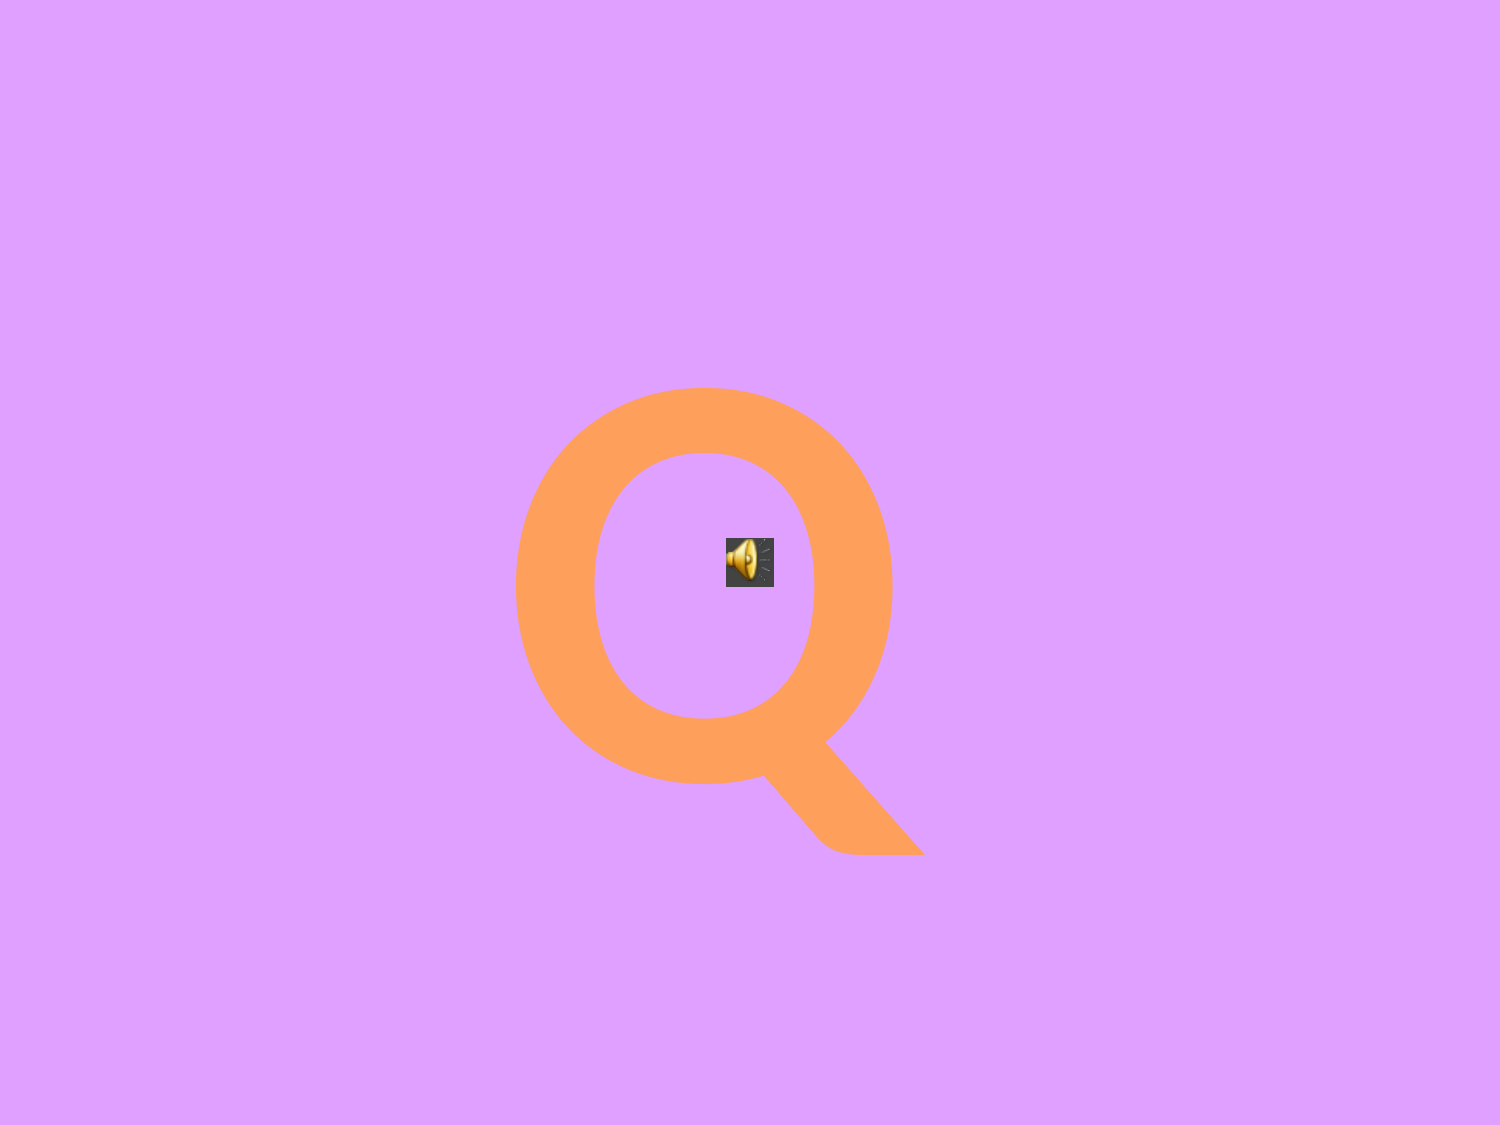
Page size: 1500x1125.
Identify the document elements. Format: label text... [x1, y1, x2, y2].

text_box Q [484, 174, 925, 908]
picture [724, 537, 776, 588]
